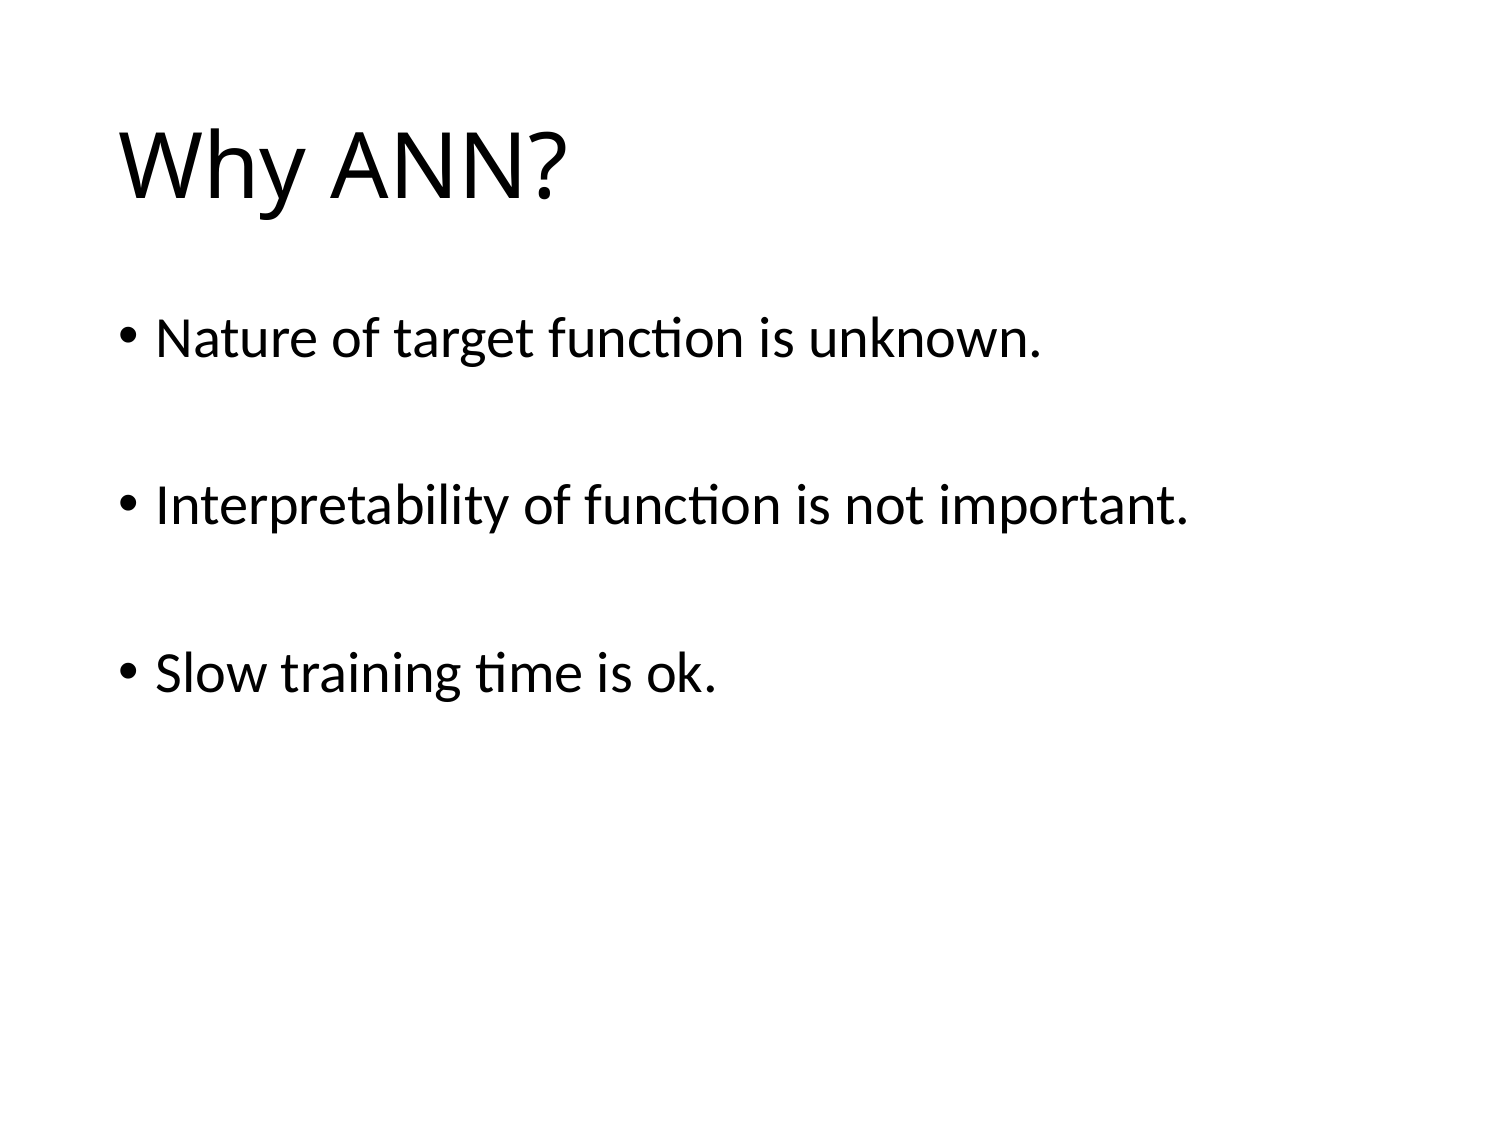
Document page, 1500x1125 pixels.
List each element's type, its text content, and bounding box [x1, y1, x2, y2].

title Why ANN? [103, 59, 1397, 278]
list Nature of target function is unknown. Interpretability of function is not important. Slow training time is ok. [103, 299, 1397, 1014]
